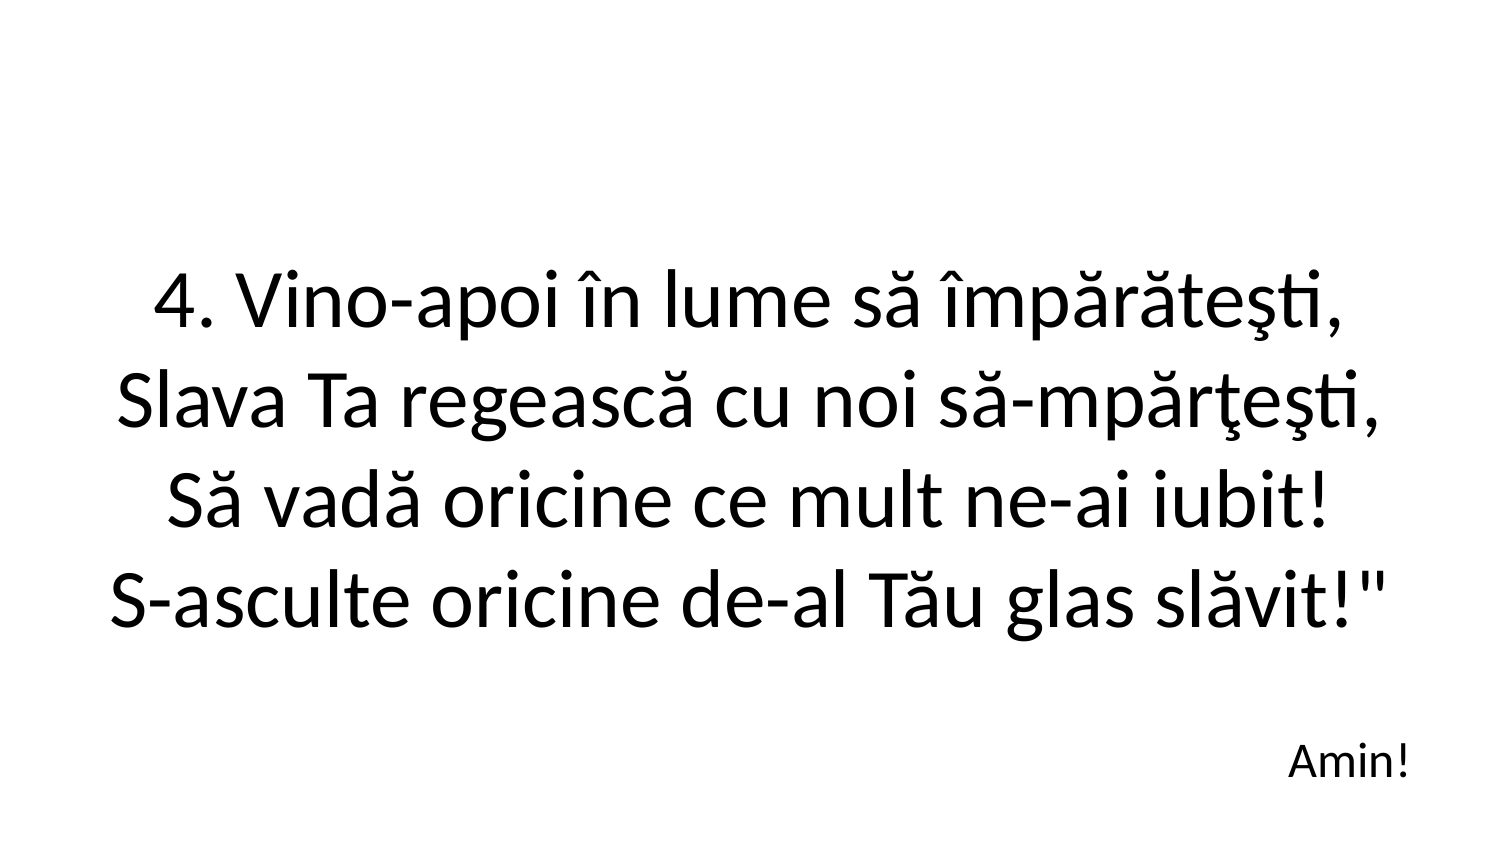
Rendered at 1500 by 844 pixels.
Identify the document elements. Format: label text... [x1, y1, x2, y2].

text_box 4. Vino-apoi în lume să împărăteşti, Slava Ta regească cu noi să-mpărţeşti, Să vadă oricine ce mult ne-ai iubit! S-asculte oricine de-al Tău glas slăvit!" [94, 192, 1406, 652]
text_box Amin! [1273, 674, 1427, 795]
